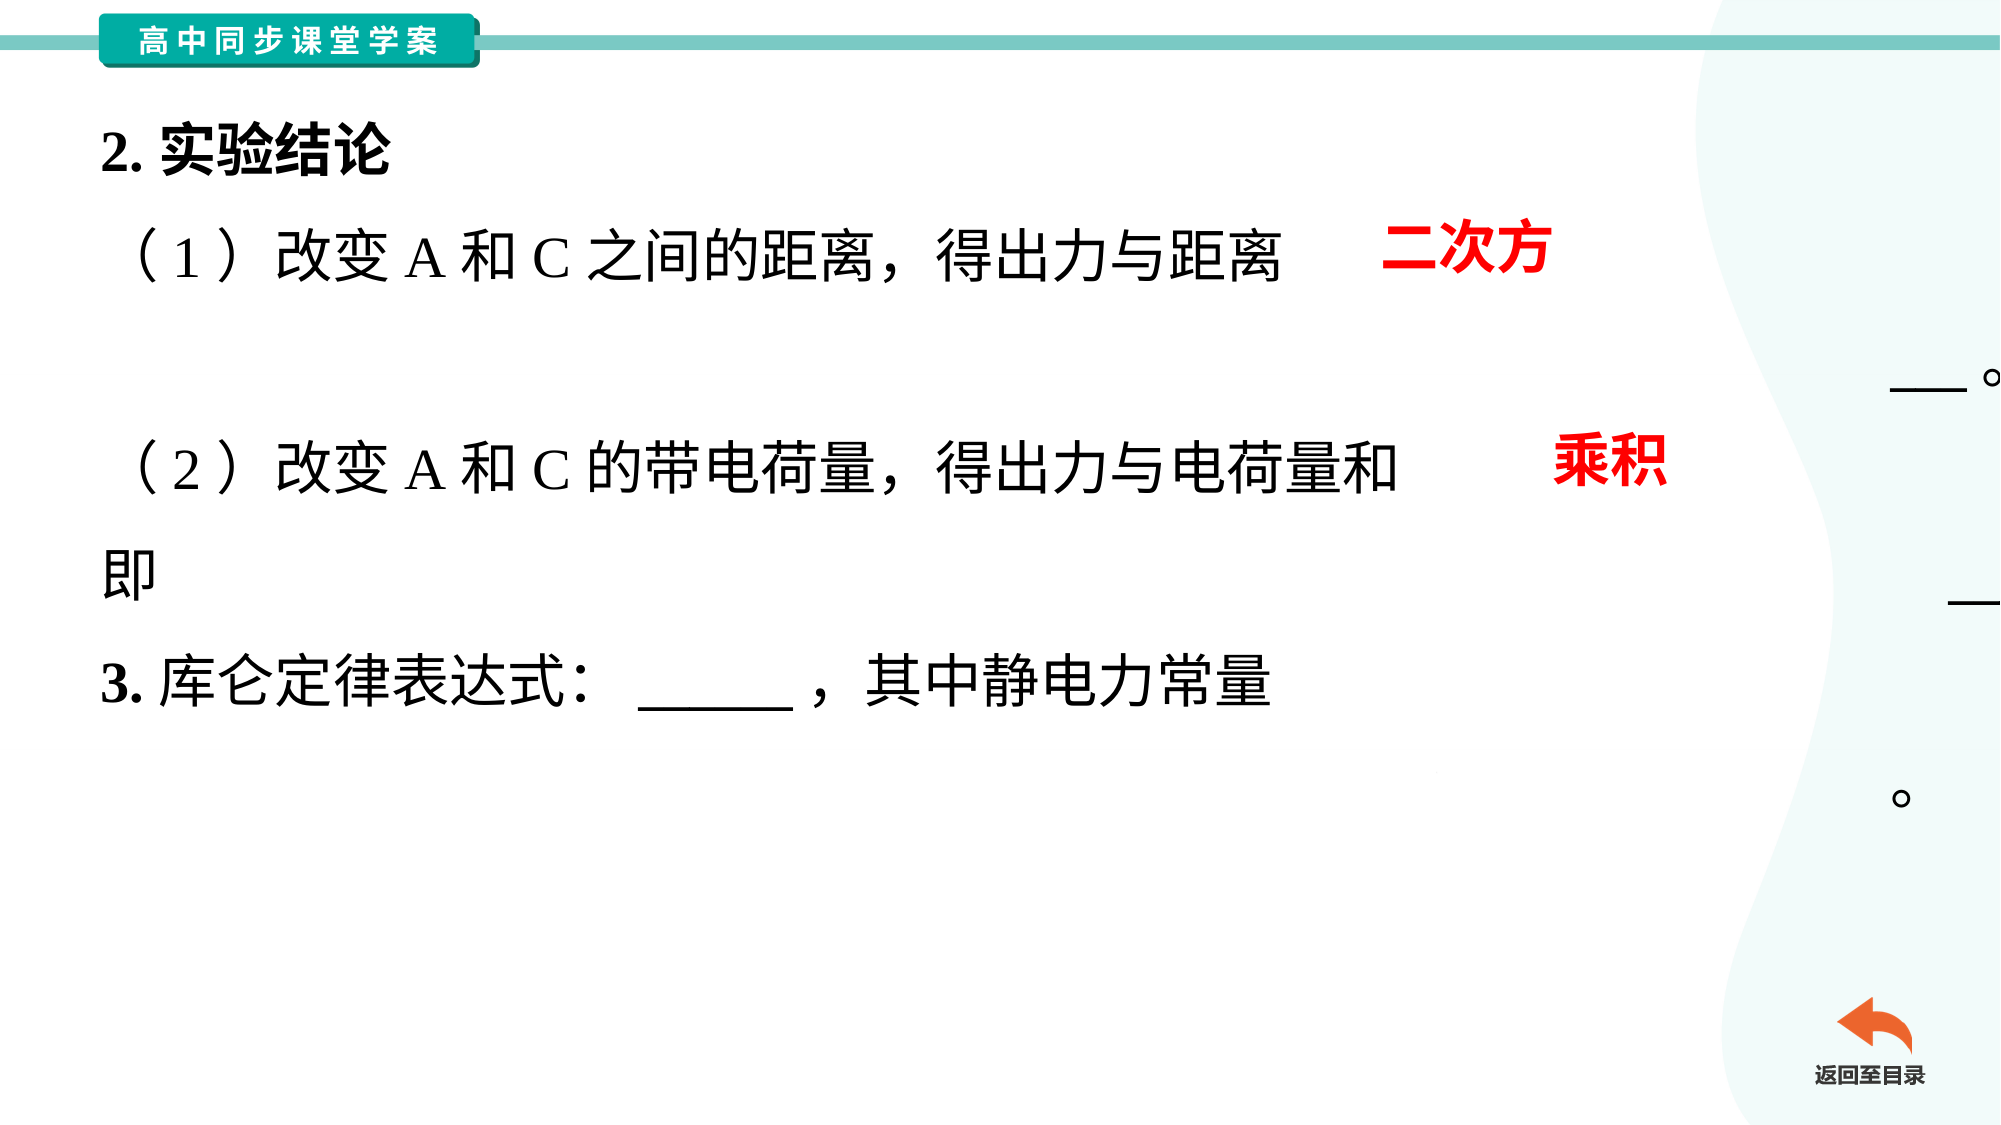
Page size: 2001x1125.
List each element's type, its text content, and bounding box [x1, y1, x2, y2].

text_box 二次方 [1358, 177, 1577, 269]
picture [0, 0, 2000, 1125]
picture [1986, 372, 1998, 384]
text_box 乘积 [1530, 390, 1691, 482]
